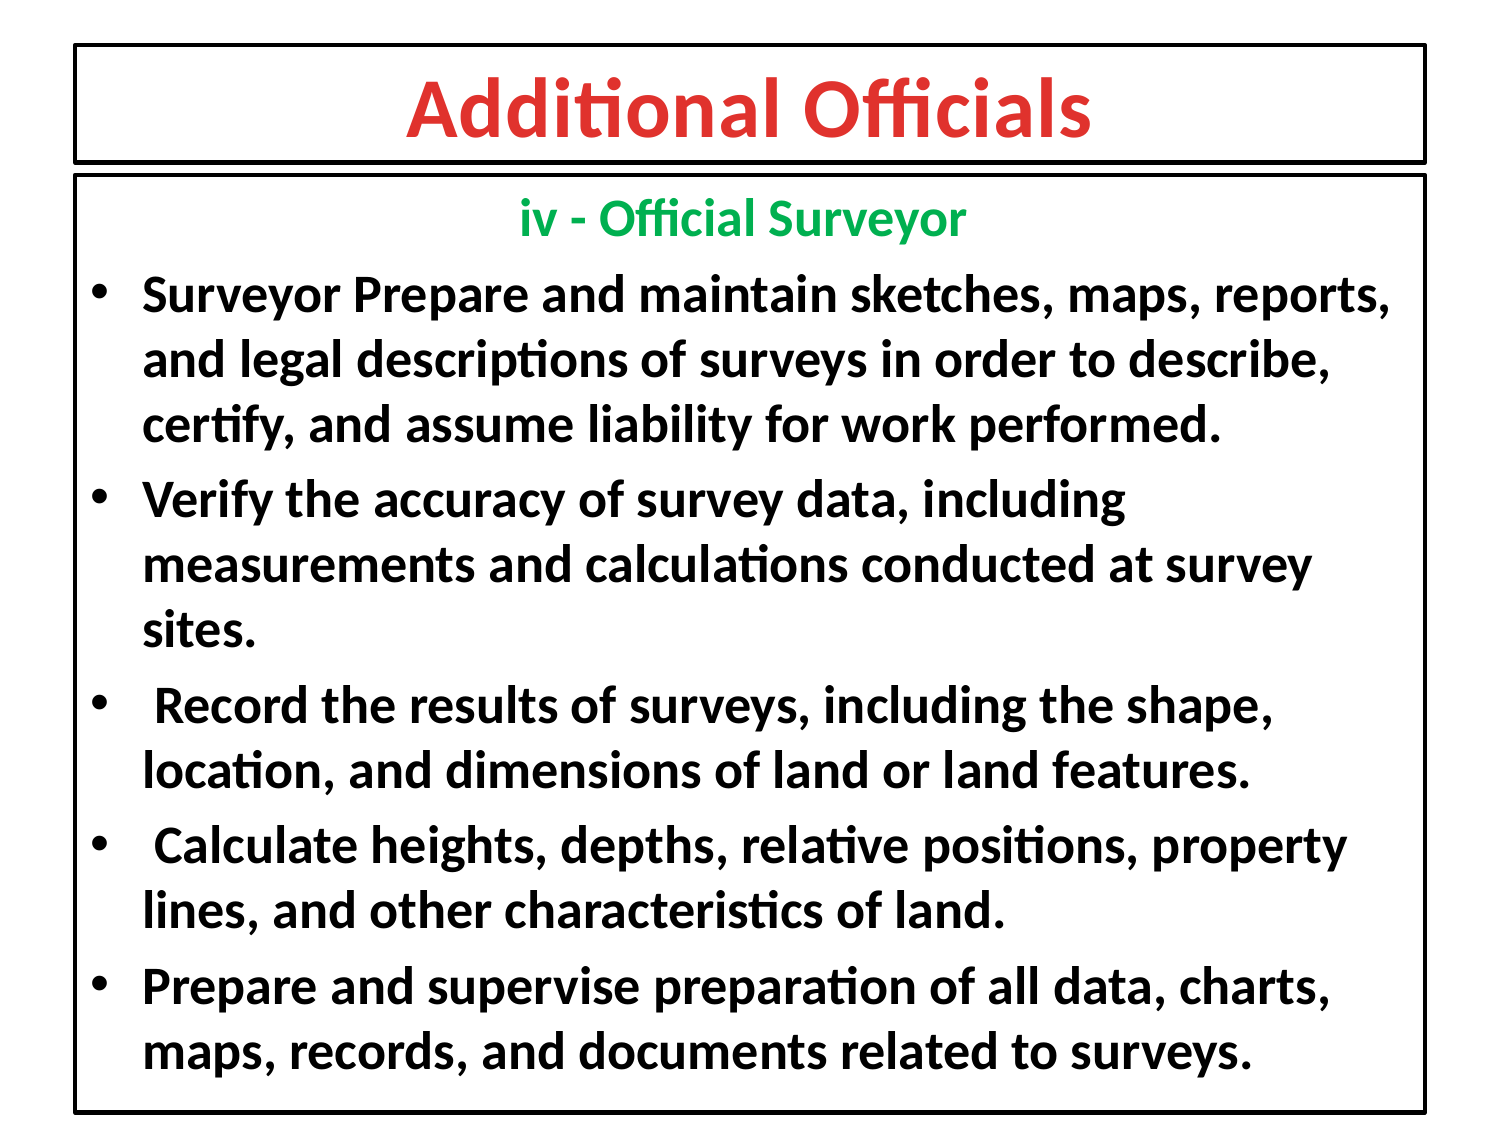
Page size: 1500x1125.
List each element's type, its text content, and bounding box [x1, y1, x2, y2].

title Additional Officials [73, 43, 1427, 165]
list iv - Official Surveyor Surveyor Prepare and maintain sketches, maps, reports, and legal descriptions of surveys in order to describe, certify, and assume liability for work performed. Verify the accuracy of survey data, including measurements and calculations conducted at survey sites. Record the results of surveys, including the shape, location, and dimensions of land or land features. Calculate heights, depths, relative positions, property lines, and other characteristics of land. Prepare and supervise preparation of all data, charts, maps, records, and documents related to surveys. [73, 173, 1427, 1115]
